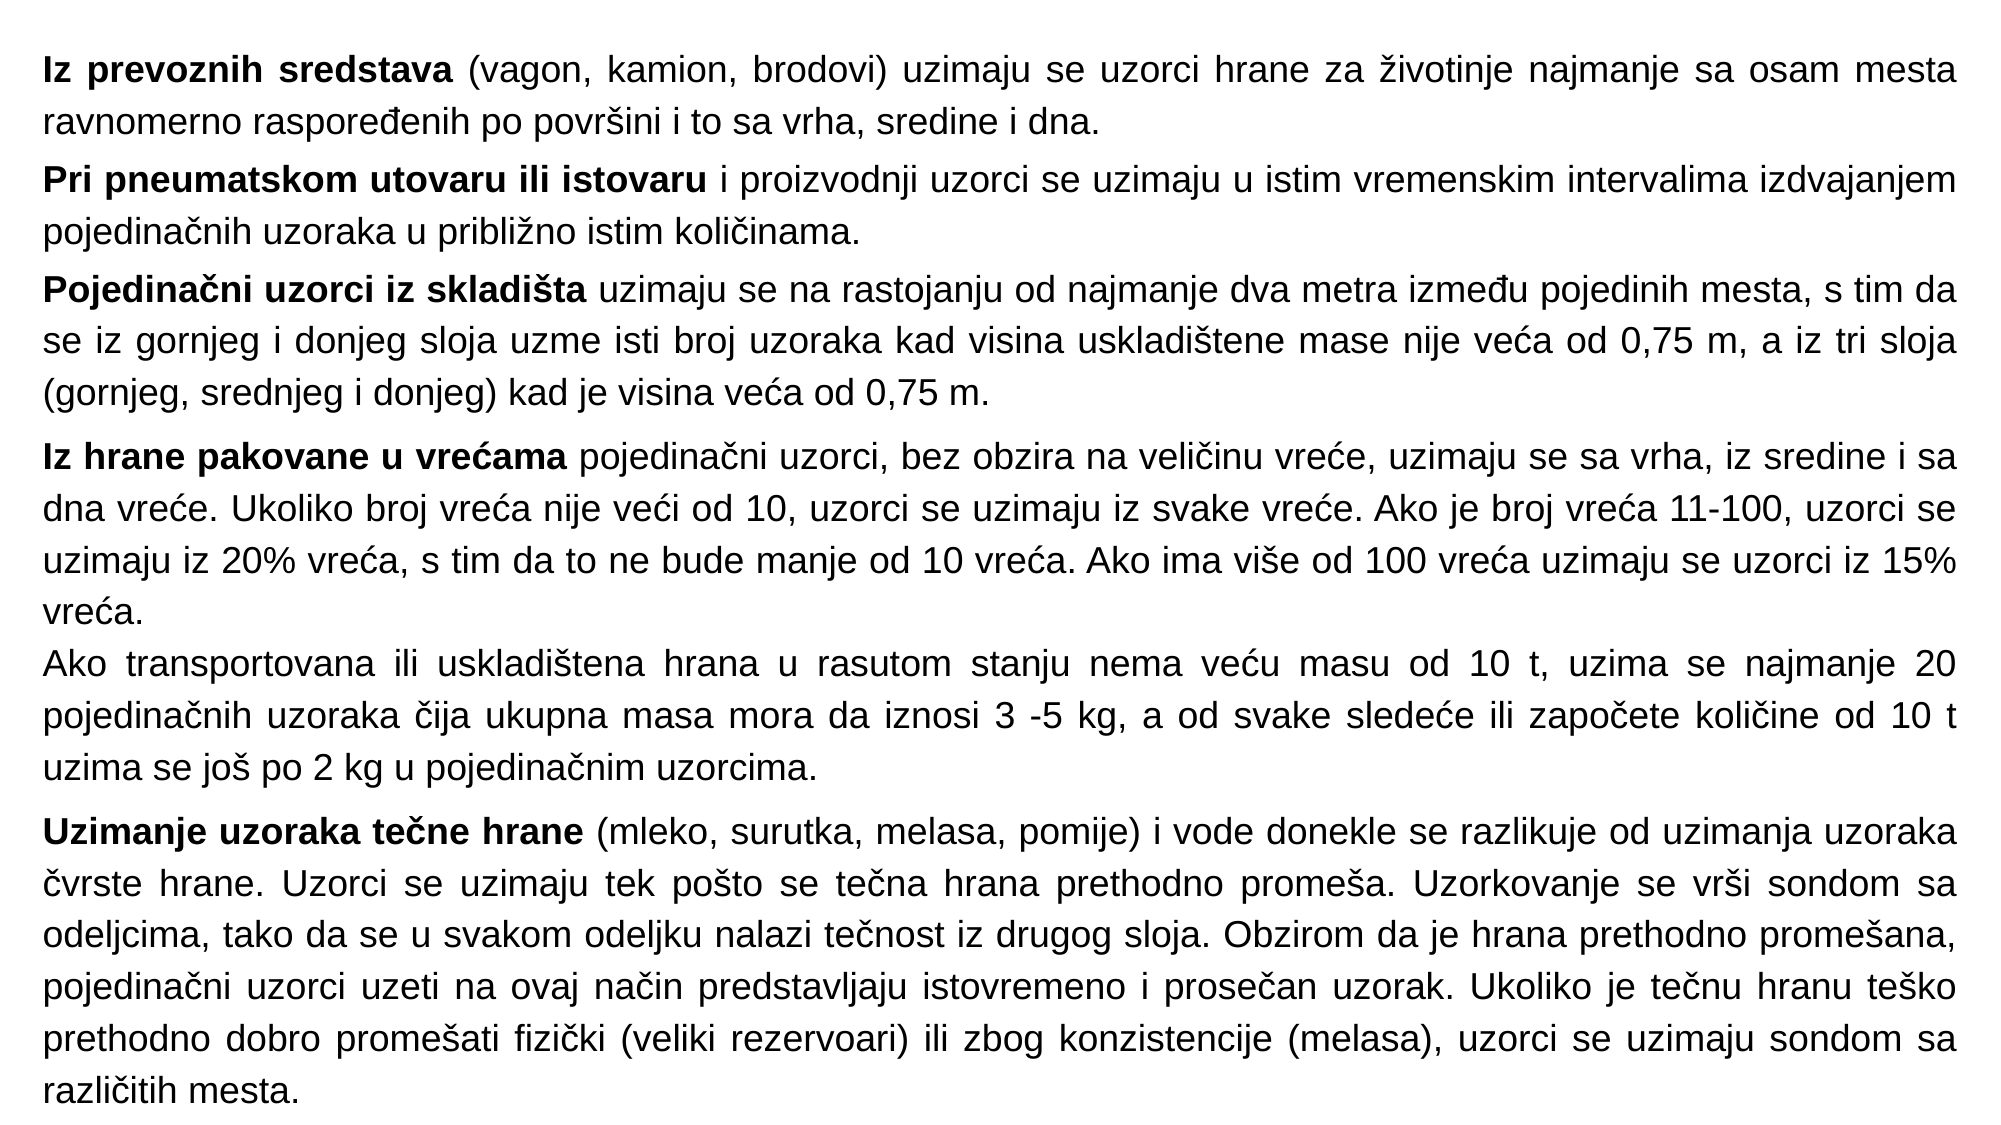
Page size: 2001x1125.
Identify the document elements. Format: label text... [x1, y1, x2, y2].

text_box Iz prevoznih sredstava (vagon, kamion, brodovi) uzimaju se uzorci hrane za životinje najmanje sa osam mesta ravnomerno raspoređenih po površini i to sa vrha, sredine i dna. Pri pneumatskom utovaru ili istovaru i proizvodnji uzorci se uzimaju u istim vremenskim intervalima izdvajanjem pojedinačnih uzoraka u približno istim količinama. Pojedinačni uzorci iz skladišta uzimaju se na rastojanju od najmanje dva metra između pojedinih mesta, s tim da se iz gornjeg i donjeg sloja uzme isti broj uzoraka kad visina uskladištene mase nije veća od 0,75 m, a iz tri sloja (gornjeg, srednjeg i donjeg) kad je visina veća od 0,75 m. Iz hrane pakovane u vrećama pojedinačni uzorci, bez obzira na veličinu vreće, uzimaju se sa vrha, iz sredine i sa dna vreće. Ukoliko broj vreća nije veći od 10, uzorci se uzimaju iz svake vreće. Ako je broj vreća 11-100, uzorci se uzimaju iz 20% vreća, s tim da to ne bude manje od 10 vreća. Ako ima više od 100 vreća uzimaju se uzorci iz 15% vreća. Ako transportovana ili uskladištena hrana u rasutom stanju nema veću masu od 10 t, uzima se najmanje 20 pojedinačnih uzoraka čija ukupna masa mora da iznosi 3 -5 kg, a od svake sledeće ili započete količine od 10 t uzima se još po 2 kg u pojedinačnim uzorcima. Uzimanje uzoraka tečne hrane (mleko, surutka, melasa, pomije) i vode donekle se razlikuje od uzimanja uzoraka čvrste hrane. Uzorci se uzimaju tek pošto se tečna hrana prethodno promeša. Uzorkovanje se vrši sondom sa odeljcima, tako da se u svakom odeljku nalazi tečnost iz drugog sloja. Obzirom da je hrana prethodno promešana, pojedinačni uzorci uzeti na ovaj način predstavljaju istovremeno i prosečan uzorak. Ukoliko je tečnu hranu teško prethodno dobro promešati fizički (veliki rezervoari) ili zbog konzistencije (melasa), uzorci se uzimaju sondom sa različitih mesta. [27, 31, 1972, 1118]
